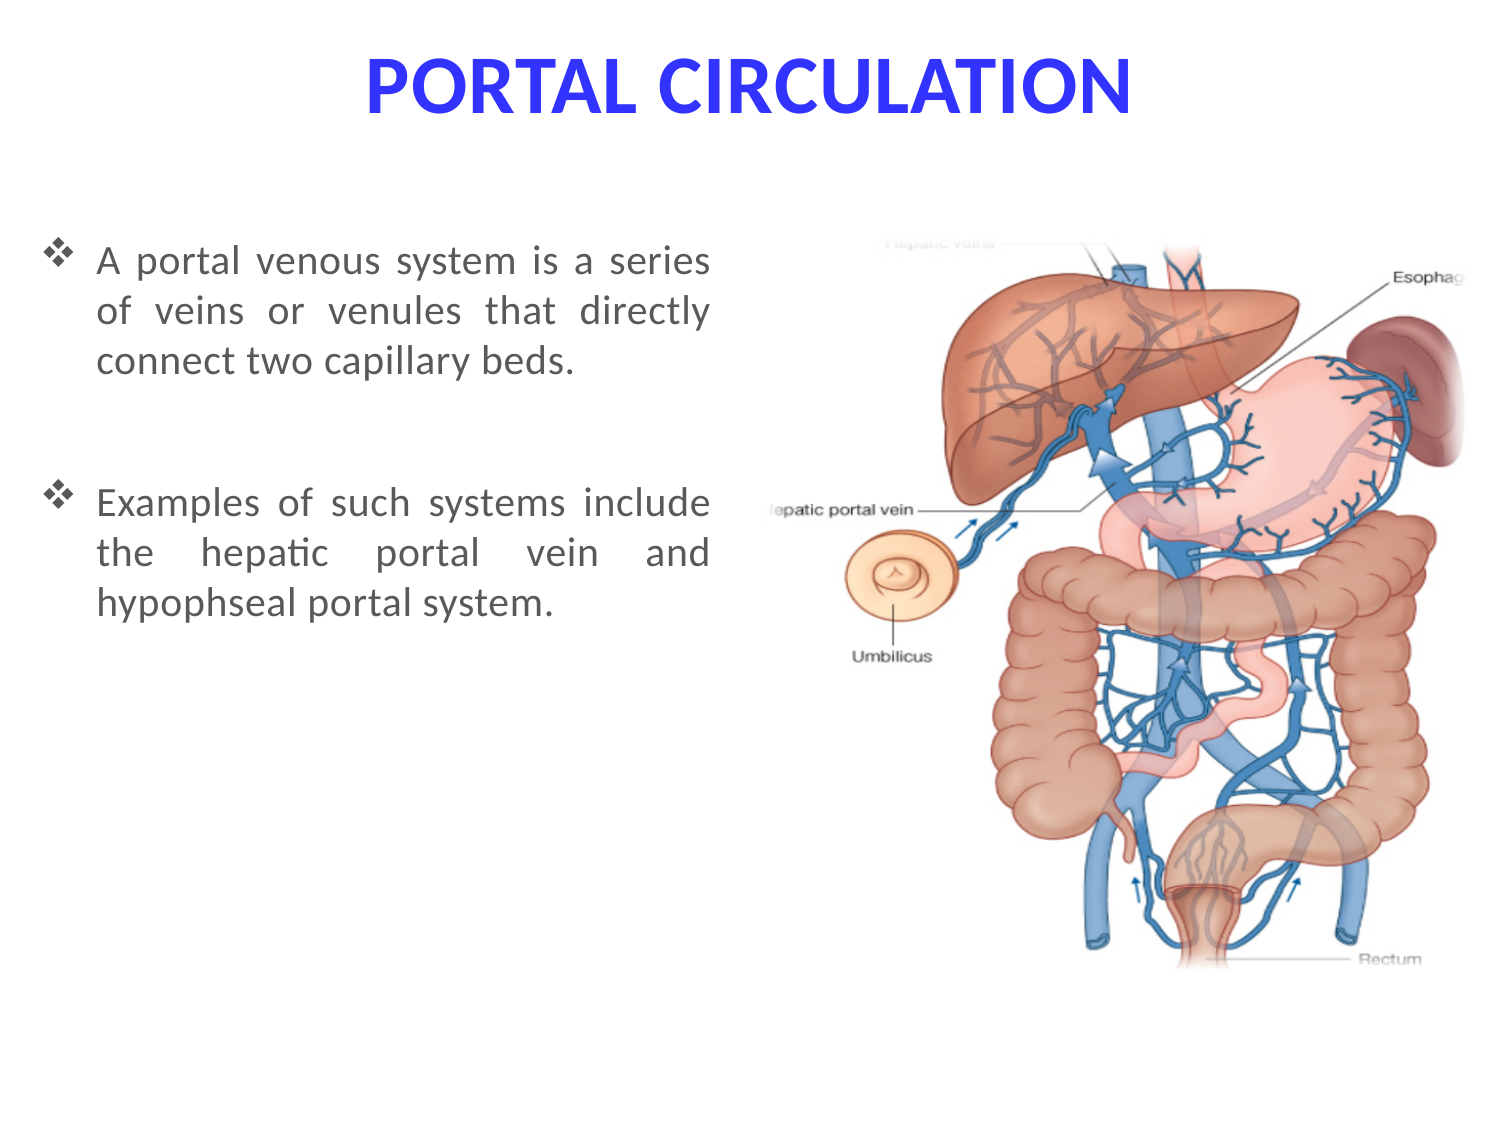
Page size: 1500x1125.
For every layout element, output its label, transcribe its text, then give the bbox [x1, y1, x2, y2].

picture [762, 237, 1472, 977]
list A portal venous system is a series of veins or venules that directly connect two capillary beds. Examples of such systems include the hepatic portal vein and hypophseal portal system. [24, 224, 728, 959]
title Portal Circulation [99, 45, 1400, 138]
